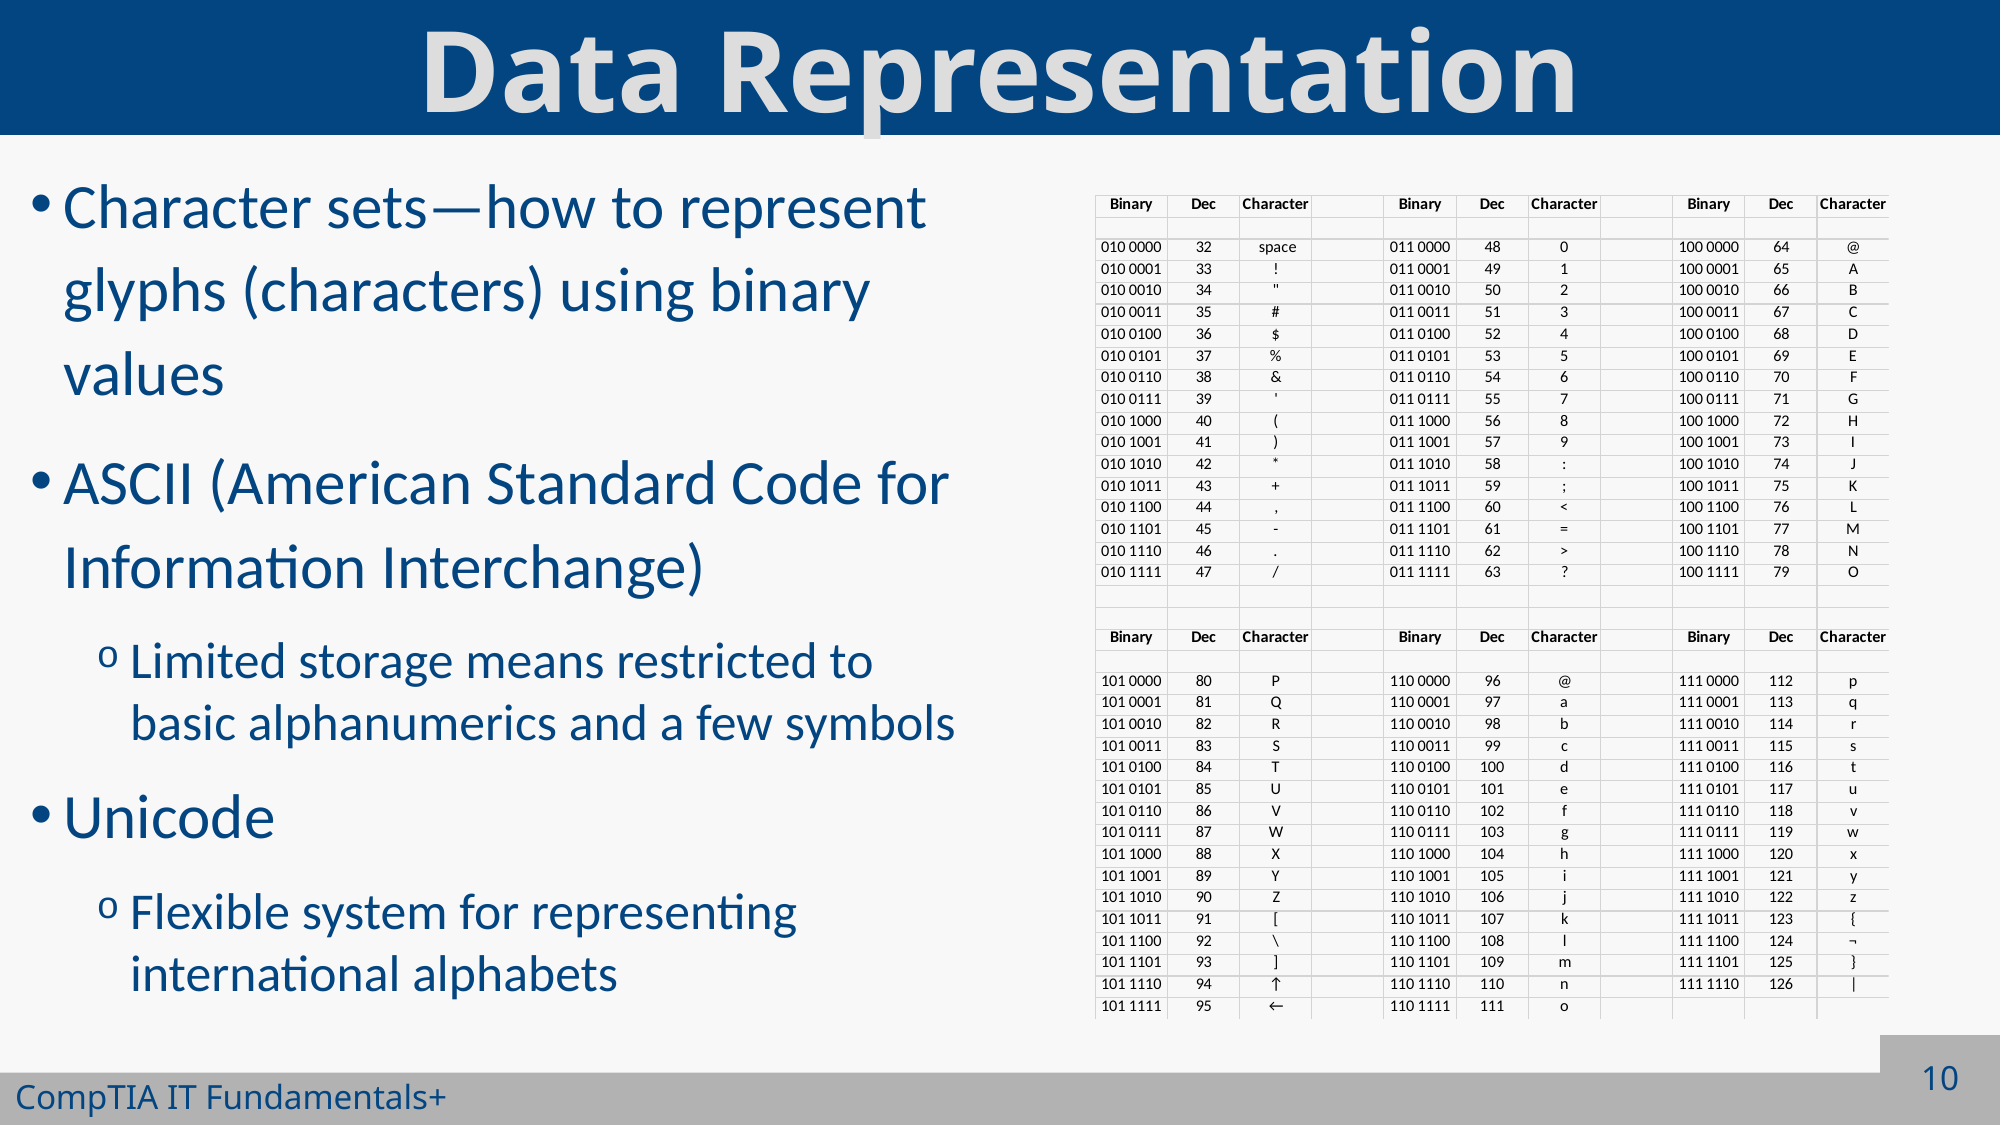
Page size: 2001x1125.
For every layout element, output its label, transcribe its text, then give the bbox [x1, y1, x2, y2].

list Character sets—how to represent glyphs (characters) using binary values ASCII (American Standard Code for Information Interchange) Limited storage means restricted to basic alphanumerics and a few symbols Unicode Flexible system for representing international alphabets [15, 149, 990, 1065]
footer CompTIA IT Fundamentals+ [0, 1072, 1880, 1125]
slide_number 10 [1880, 1035, 2000, 1125]
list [1094, 195, 1890, 1020]
title Data Representation [0, 0, 2000, 135]
